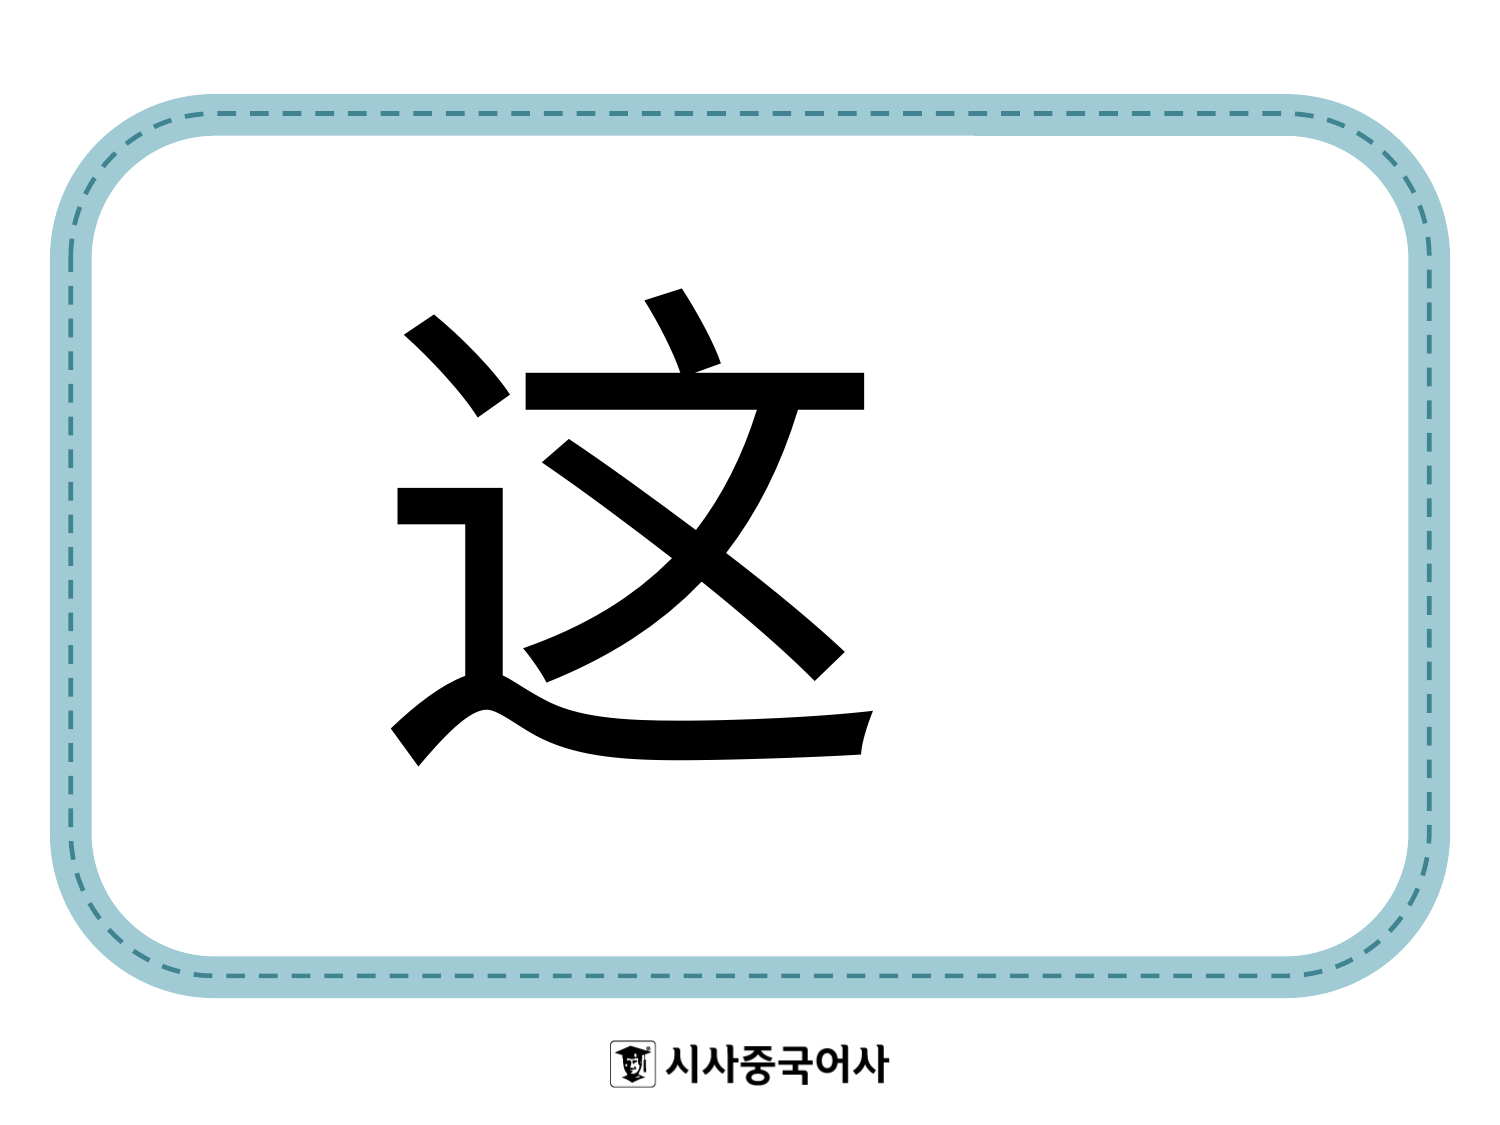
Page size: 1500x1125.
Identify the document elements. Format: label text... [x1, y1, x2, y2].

picture [602, 1034, 898, 1094]
text_box 这 [145, 189, 1354, 853]
